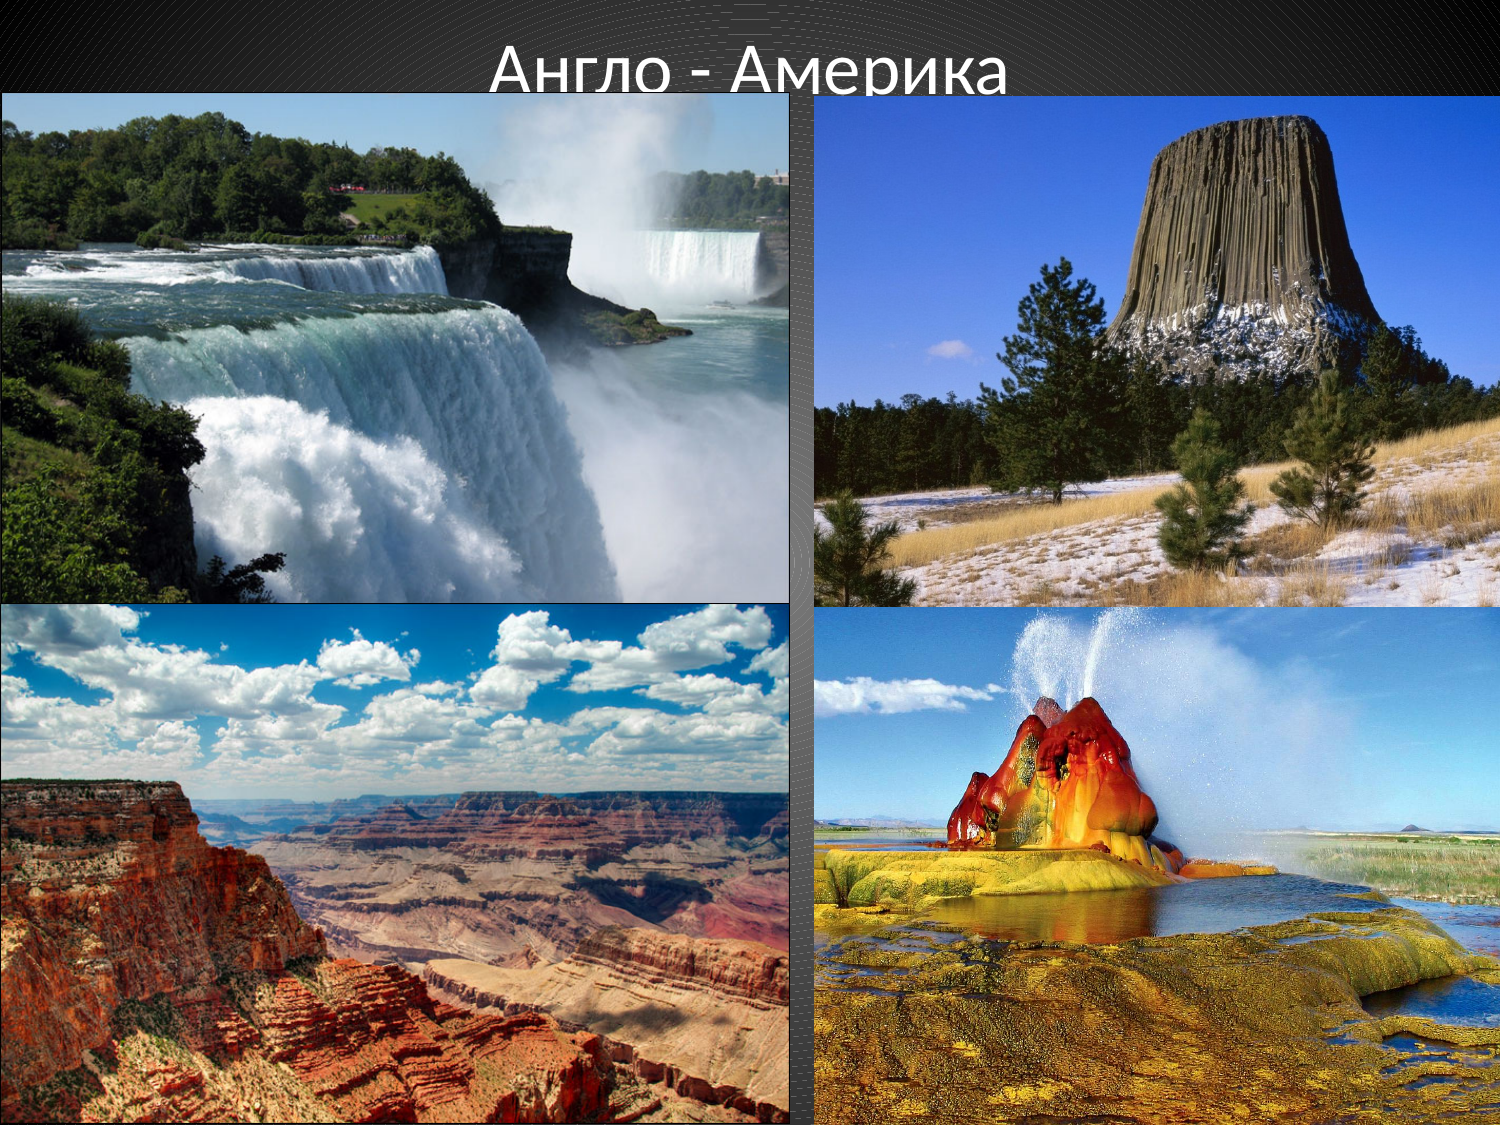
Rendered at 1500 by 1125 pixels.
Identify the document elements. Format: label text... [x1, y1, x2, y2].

picture [813, 95, 1500, 1125]
title Англо - Америка [0, 2, 1500, 126]
picture [0, 91, 790, 1124]
